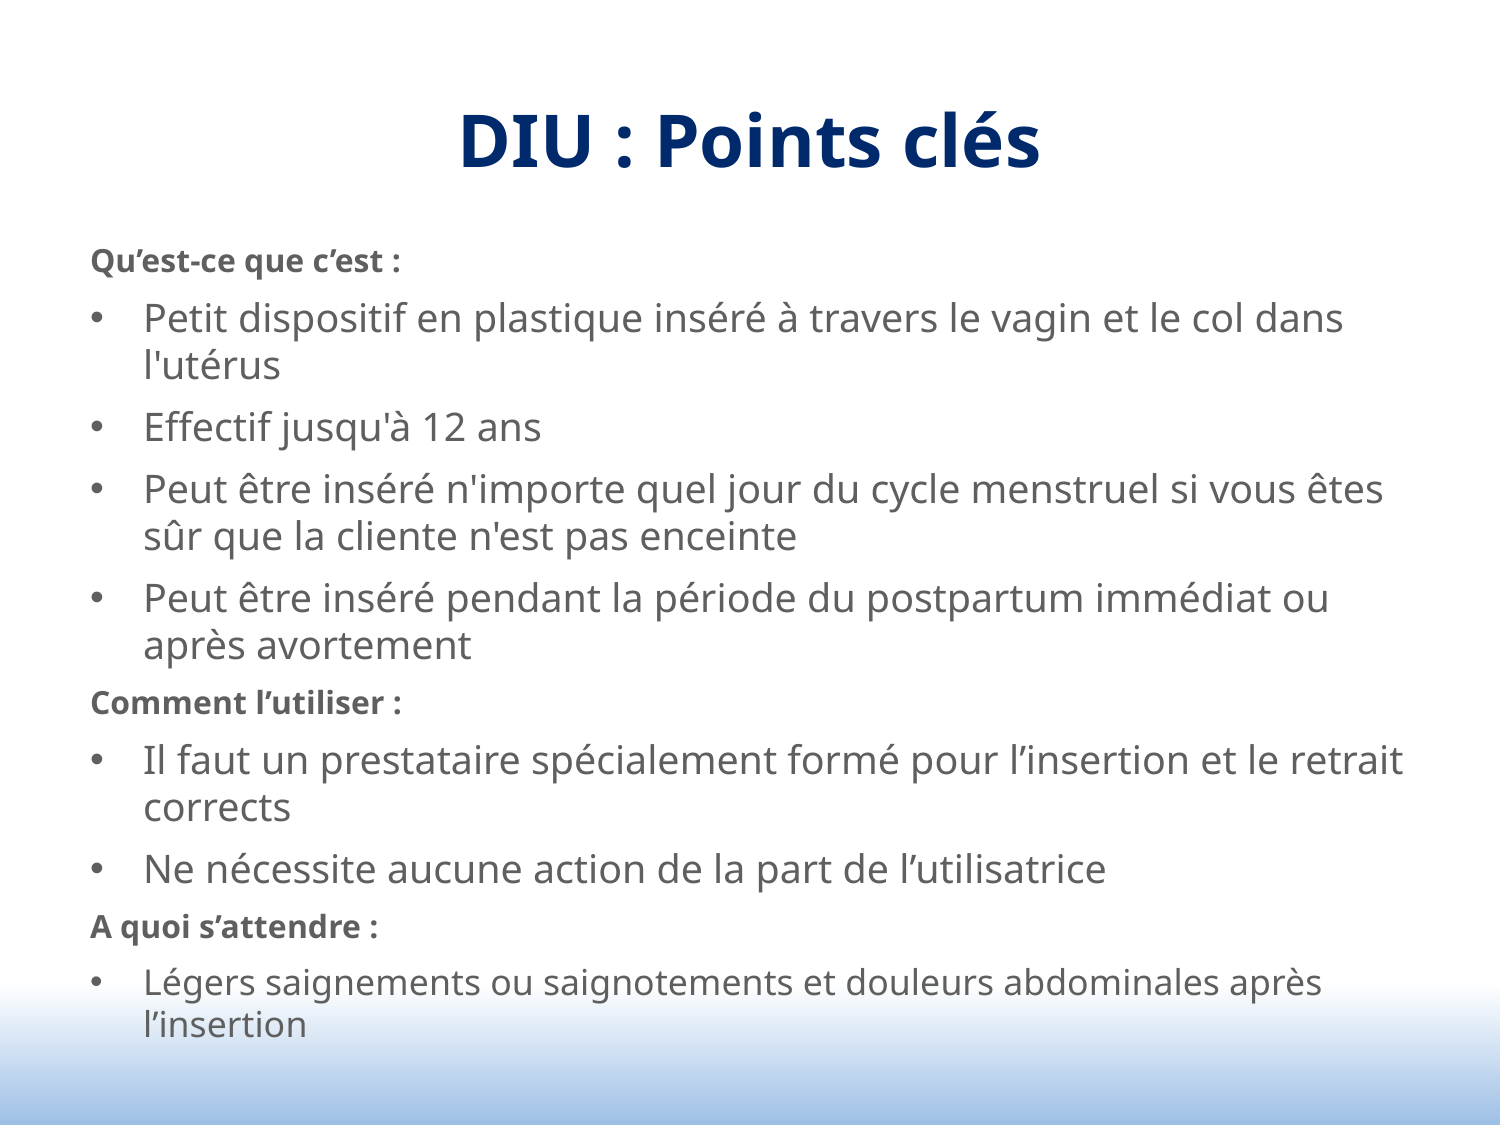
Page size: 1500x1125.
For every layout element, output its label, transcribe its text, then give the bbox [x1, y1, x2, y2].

title DIU : Points clés [75, 45, 1425, 232]
list Qu’est-ce que c’est : Petit dispositif en plastique inséré à travers le vagin et le col dans l'utérus Effectif jusqu'à 12 ans Peut être inséré n'importe quel jour du cycle menstruel si vous êtes sûr que la cliente n'est pas enceinte Peut être inséré pendant la période du postpartum immédiat ou après avortement Comment l’utiliser : Il faut un prestataire spécialement formé pour l’insertion et le retrait corrects Ne nécessite aucune action de la part de l’utilisatrice A quoi s’attendre : Légers saignements ou saignotements et douleurs abdominales après l’insertion [75, 232, 1425, 1063]
